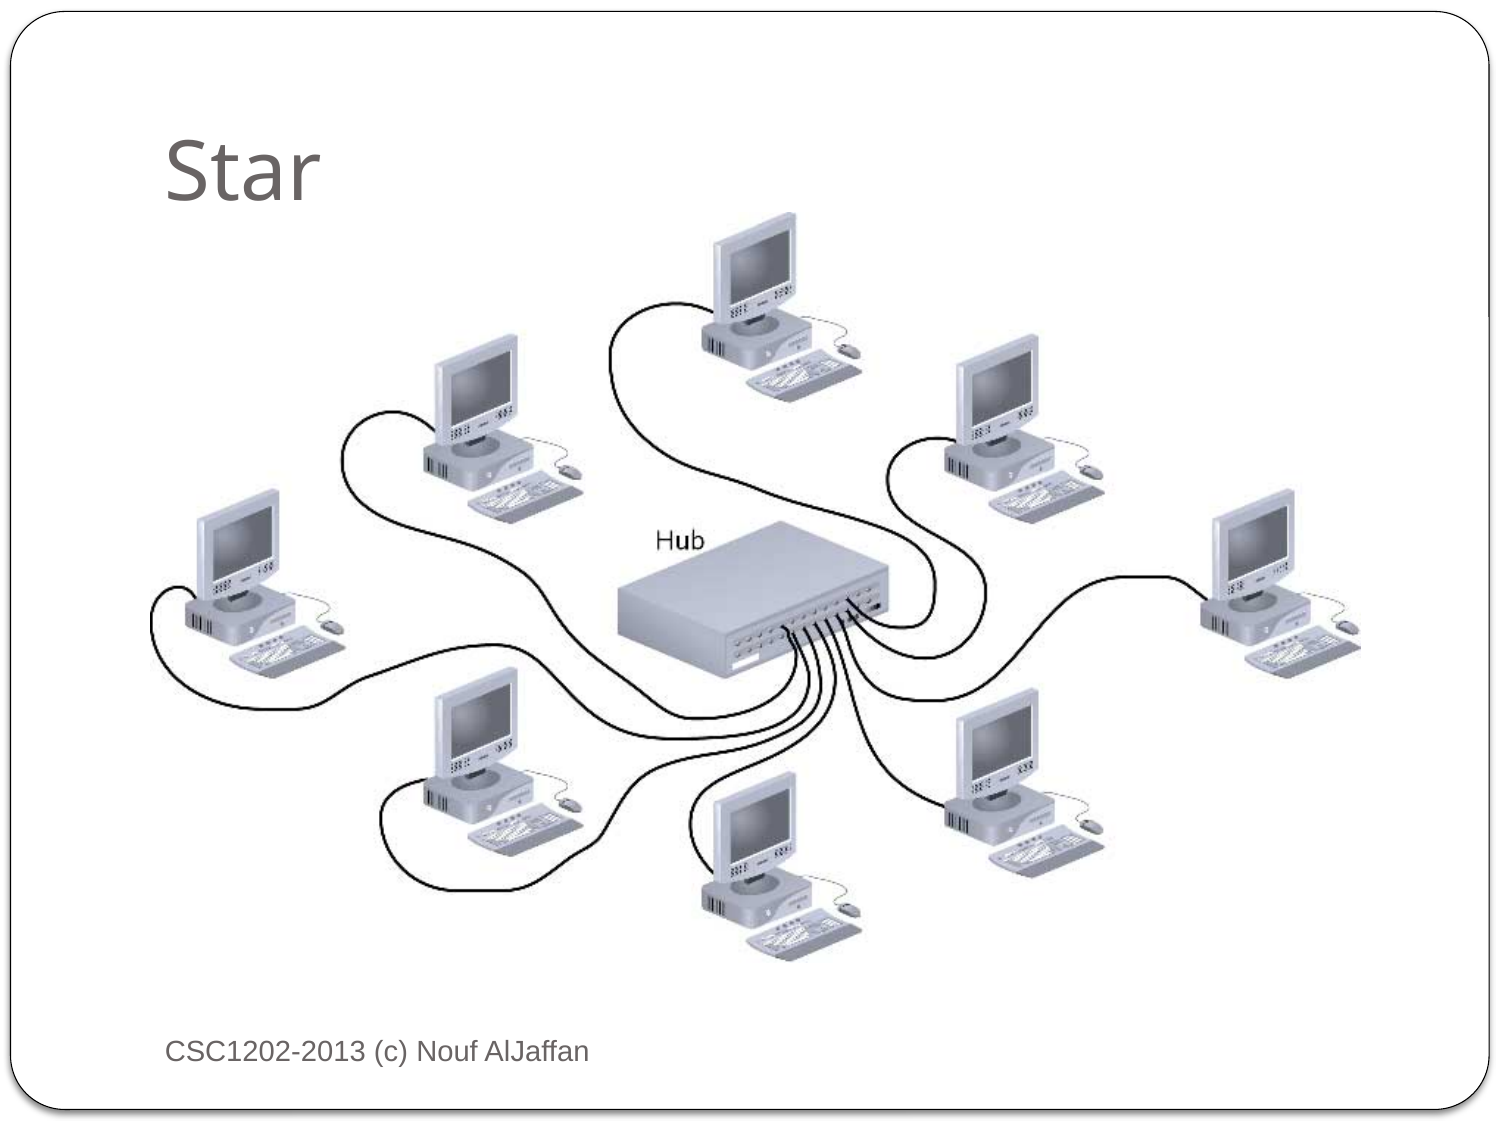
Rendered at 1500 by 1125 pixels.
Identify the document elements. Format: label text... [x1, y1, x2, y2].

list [149, 212, 1361, 963]
footer CSC1202-2013 (c) Nouf AlJaffan [150, 1012, 800, 1088]
title Star [150, 45, 1425, 233]
